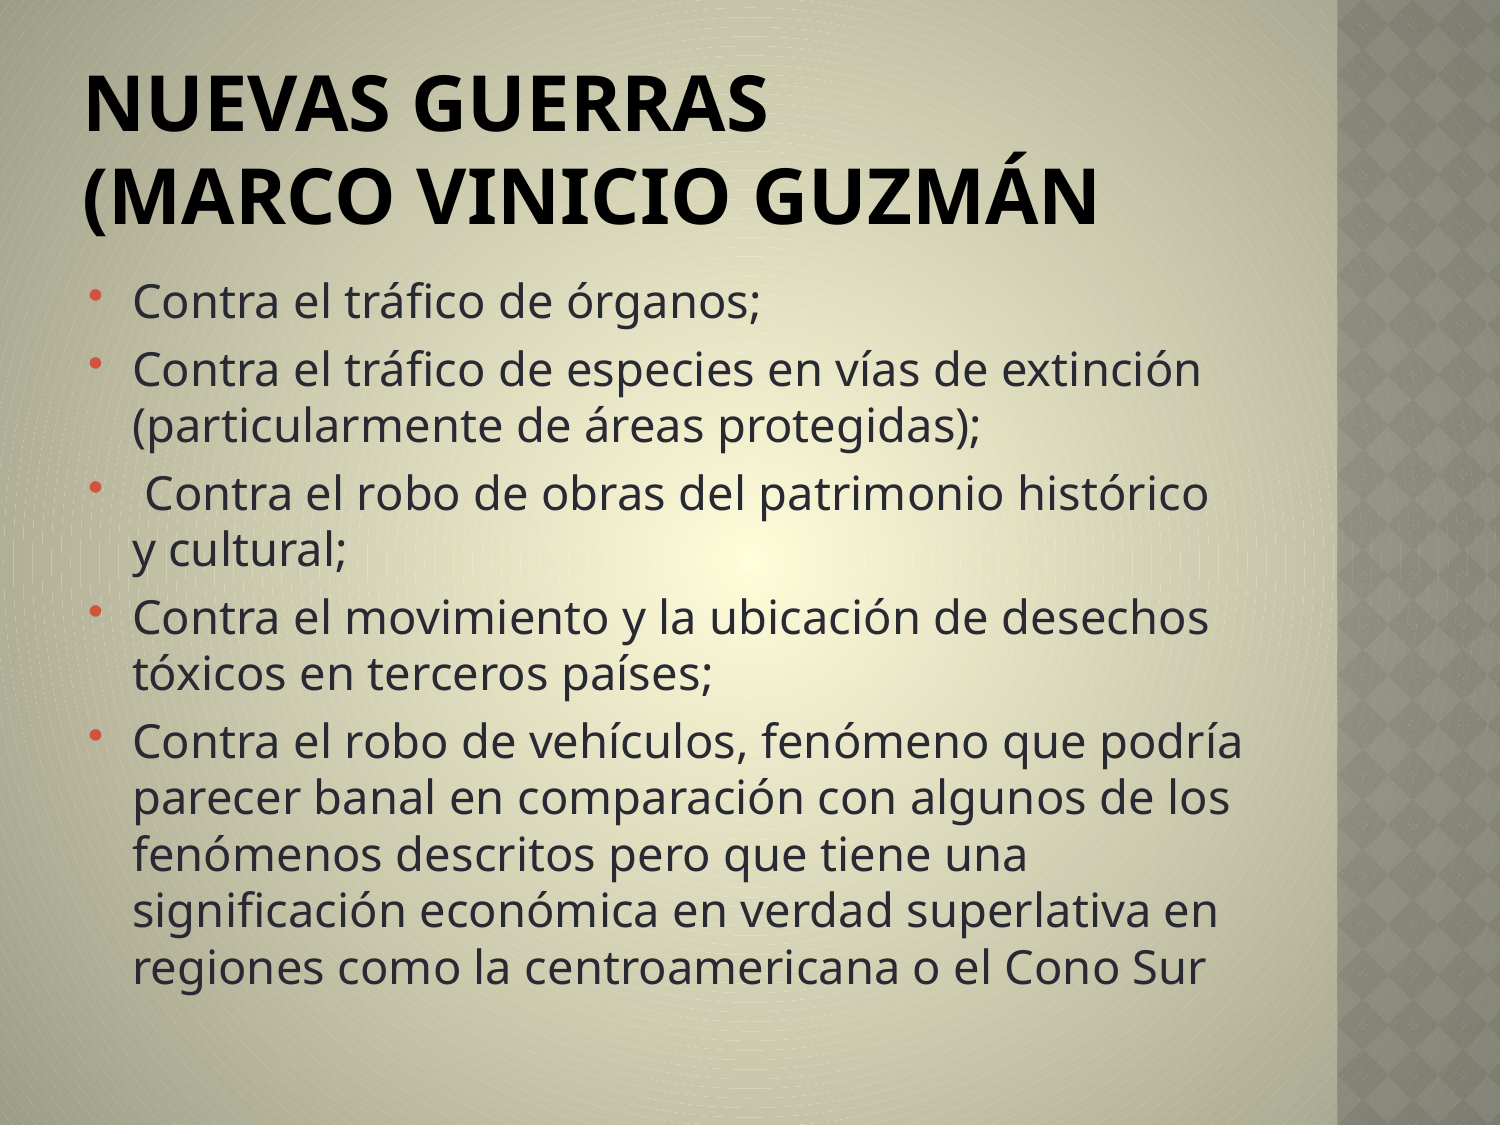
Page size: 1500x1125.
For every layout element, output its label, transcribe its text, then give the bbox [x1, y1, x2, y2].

title Nuevas guerras (marco Vinicio Guzmán [75, 52, 1263, 240]
list Contra el tráfico de órganos; Contra el tráfico de especies en vías de extinción (particularmente de áreas protegidas); Contra el robo de obras del patrimonio histórico y cultural; Contra el movimiento y la ubicación de desechos tóxicos en terceros países; Contra el robo de vehículos, fenómeno que podría parecer banal en comparación con algunos de los fenómenos descritos pero que tiene una significación económica en verdad superlativa en regiones como la centroamericana o el Cono Sur [75, 264, 1263, 1059]
